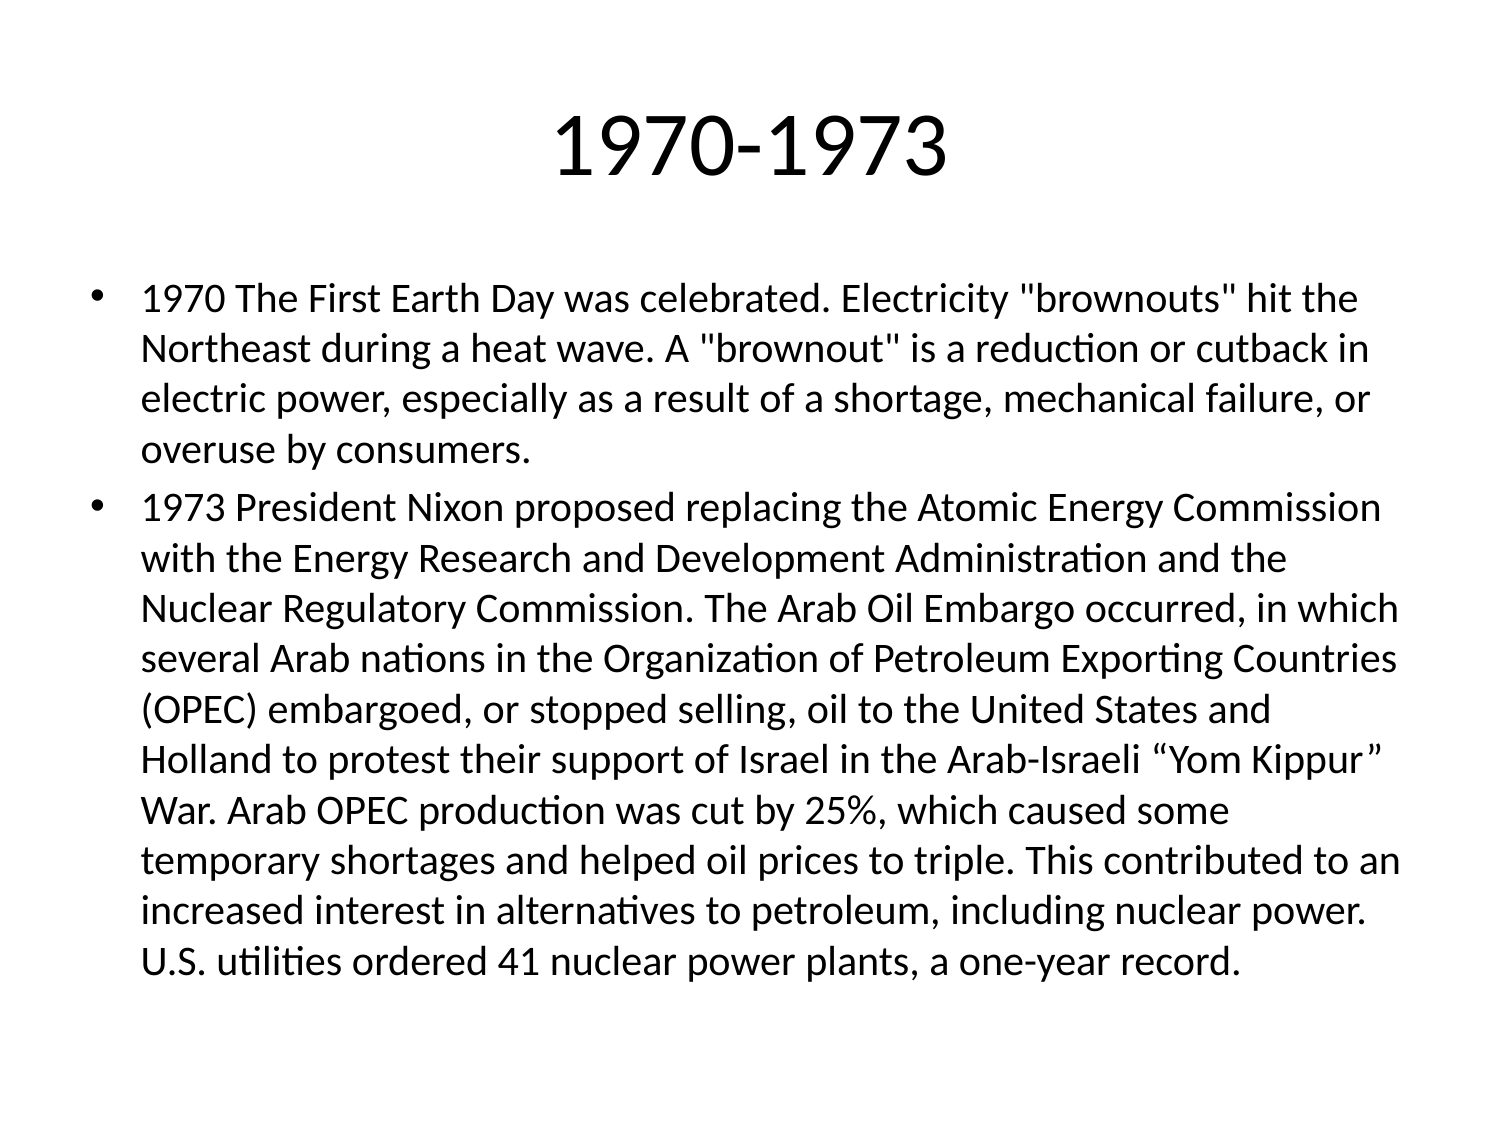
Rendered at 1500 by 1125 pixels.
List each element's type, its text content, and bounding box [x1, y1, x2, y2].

list 1970 The First Earth Day was celebrated. Electricity "brownouts" hit the Northeast during a heat wave. A "brownout" is a reduction or cutback in electric power, especially as a result of a shortage, mechanical failure, or overuse by consumers. 1973 President Nixon proposed replacing the Atomic Energy Commission with the Energy Research and Development Administration and the Nuclear Regulatory Commission. The Arab Oil Embargo occurred, in which several Arab nations in the Organization of Petroleum Exporting Countries (OPEC) embargoed, or stopped selling, oil to the United States and Holland to protest their support of Israel in the Arab-Israeli “Yom Kippur” War. Arab OPEC production was cut by 25%, which caused some temporary shortages and helped oil prices to triple. This contributed to an increased interest in alternatives to petroleum, including nuclear power. U.S. utilities ordered 41 nuclear power plants, a one-year record. [75, 262, 1425, 1005]
title 1970-1973 [75, 45, 1425, 233]
